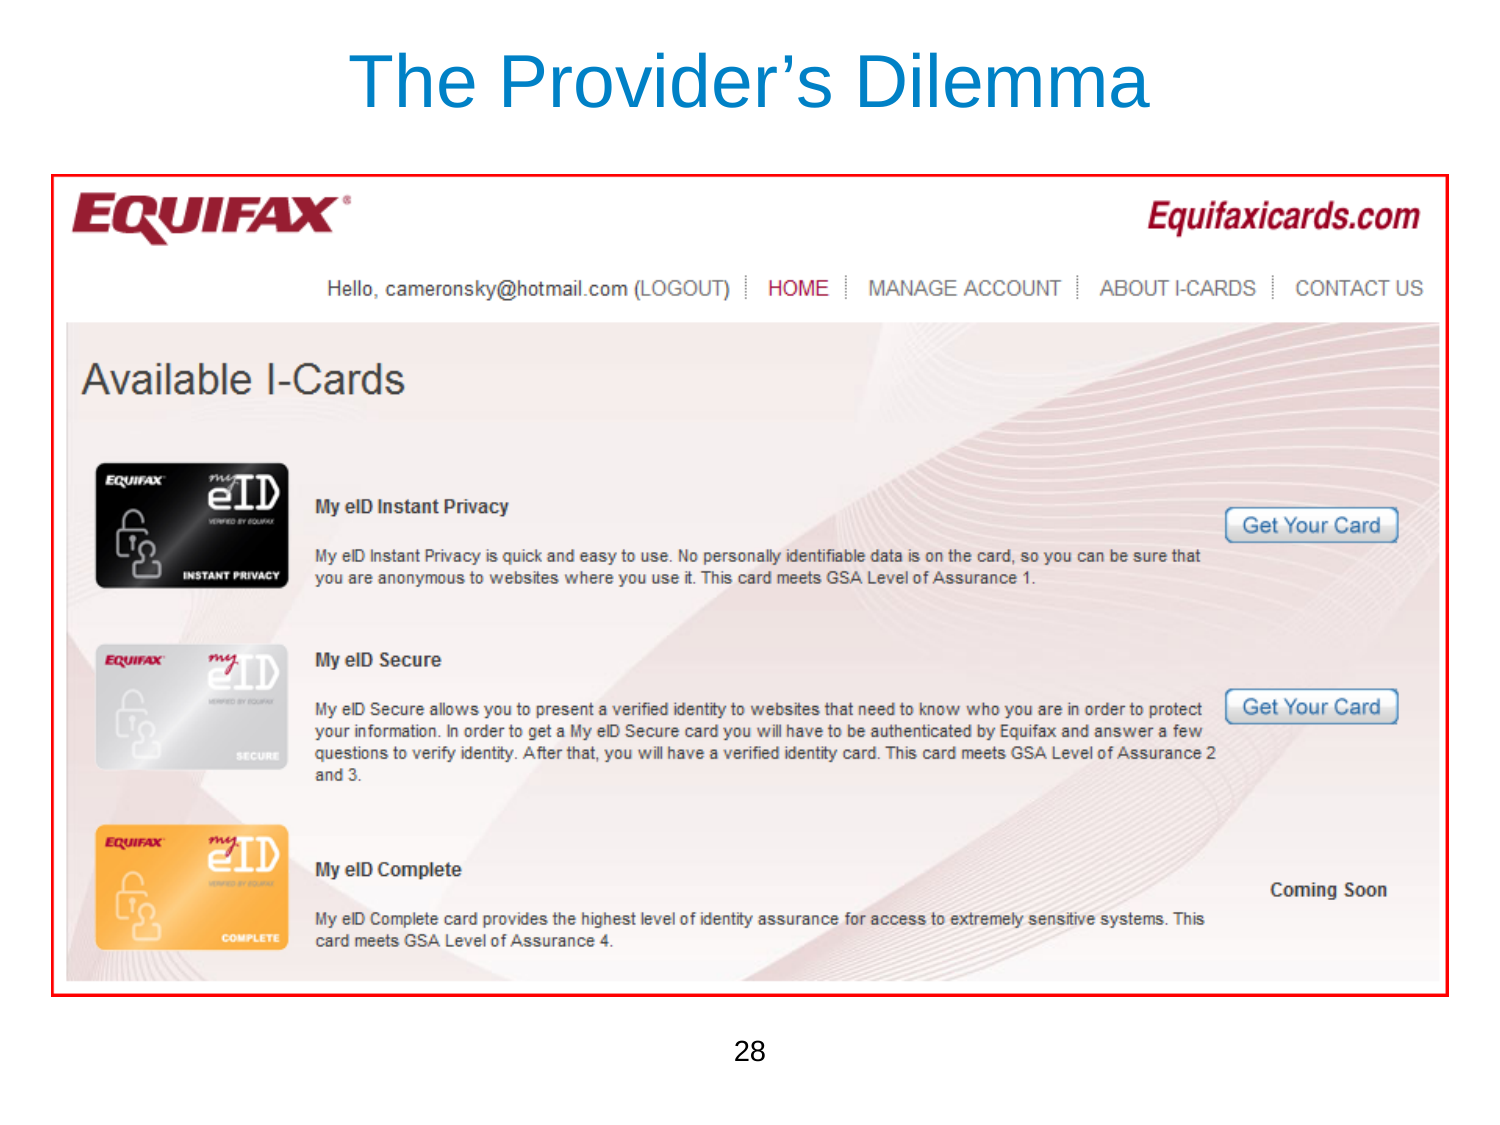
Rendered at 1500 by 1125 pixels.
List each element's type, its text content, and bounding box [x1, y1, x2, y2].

title The Provider’s Dilemma [74, 37, 1426, 136]
slide_number 27 [574, 1024, 926, 1103]
picture [51, 174, 1449, 998]
